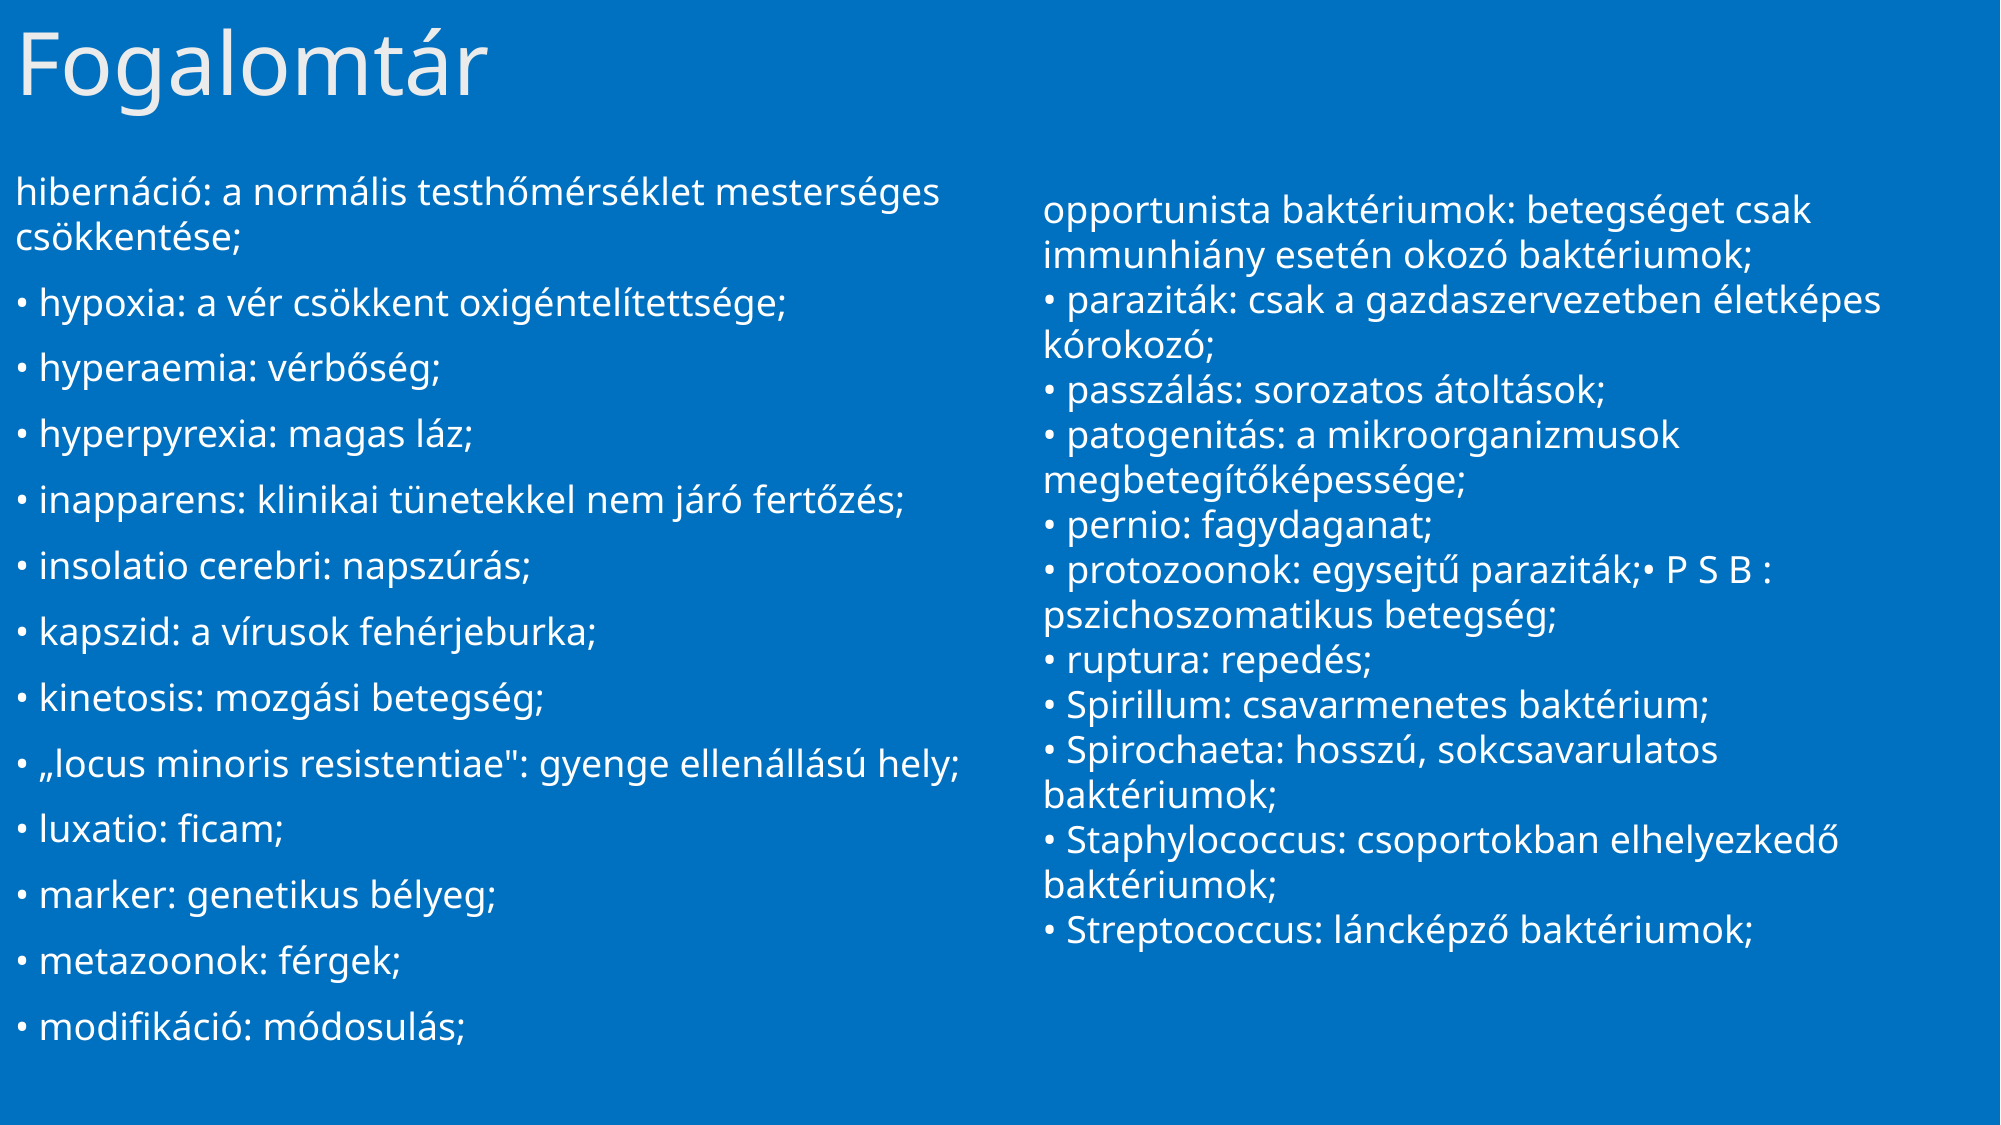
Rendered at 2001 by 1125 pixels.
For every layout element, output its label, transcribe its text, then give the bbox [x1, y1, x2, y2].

title Fogalomtár [0, 0, 1543, 126]
text_box opportunista baktériumok: betegséget csak immunhiány esetén okozó baktériumok; • paraziták: csak a gazdaszervezetben életképes kórokozó; • passzálás: sorozatos átoltások; • patogenitás: a mikroorganizmusok megbetegítőképessége; • pernio: fagydaganat; • protozoonok: egysejtű paraziták;• P S B : pszichoszomatikus betegség; • ruptura: repedés; • Spirillum: csavarmenetes baktérium; • Spirochaeta: hosszú, sokcsavarulatos baktériumok; • Staphylococcus: csoportokban elhelyezkedő baktériumok; • Streptococcus: láncképző baktériumok; [1027, 178, 1955, 959]
list hibernáció: a normális testhőmérséklet mesterséges csökkentése; • hypoxia: a vér csökkent oxigéntelítettsége; • hyperaemia: vérbőség; • hyperpyrexia: magas láz; • inapparens: klinikai tünetekkel nem járó fertőzés; • insolatio cerebri: napszúrás; • kapszid: a vírusok fehérjeburka; • kinetosis: mozgási betegség; • „locus minoris resistentiae": gyenge ellenállású hely; • luxatio: ficam; • marker: genetikus bélyeg; • metazoonok: férgek; • modifikáció: módosulás; [0, 160, 1079, 849]
